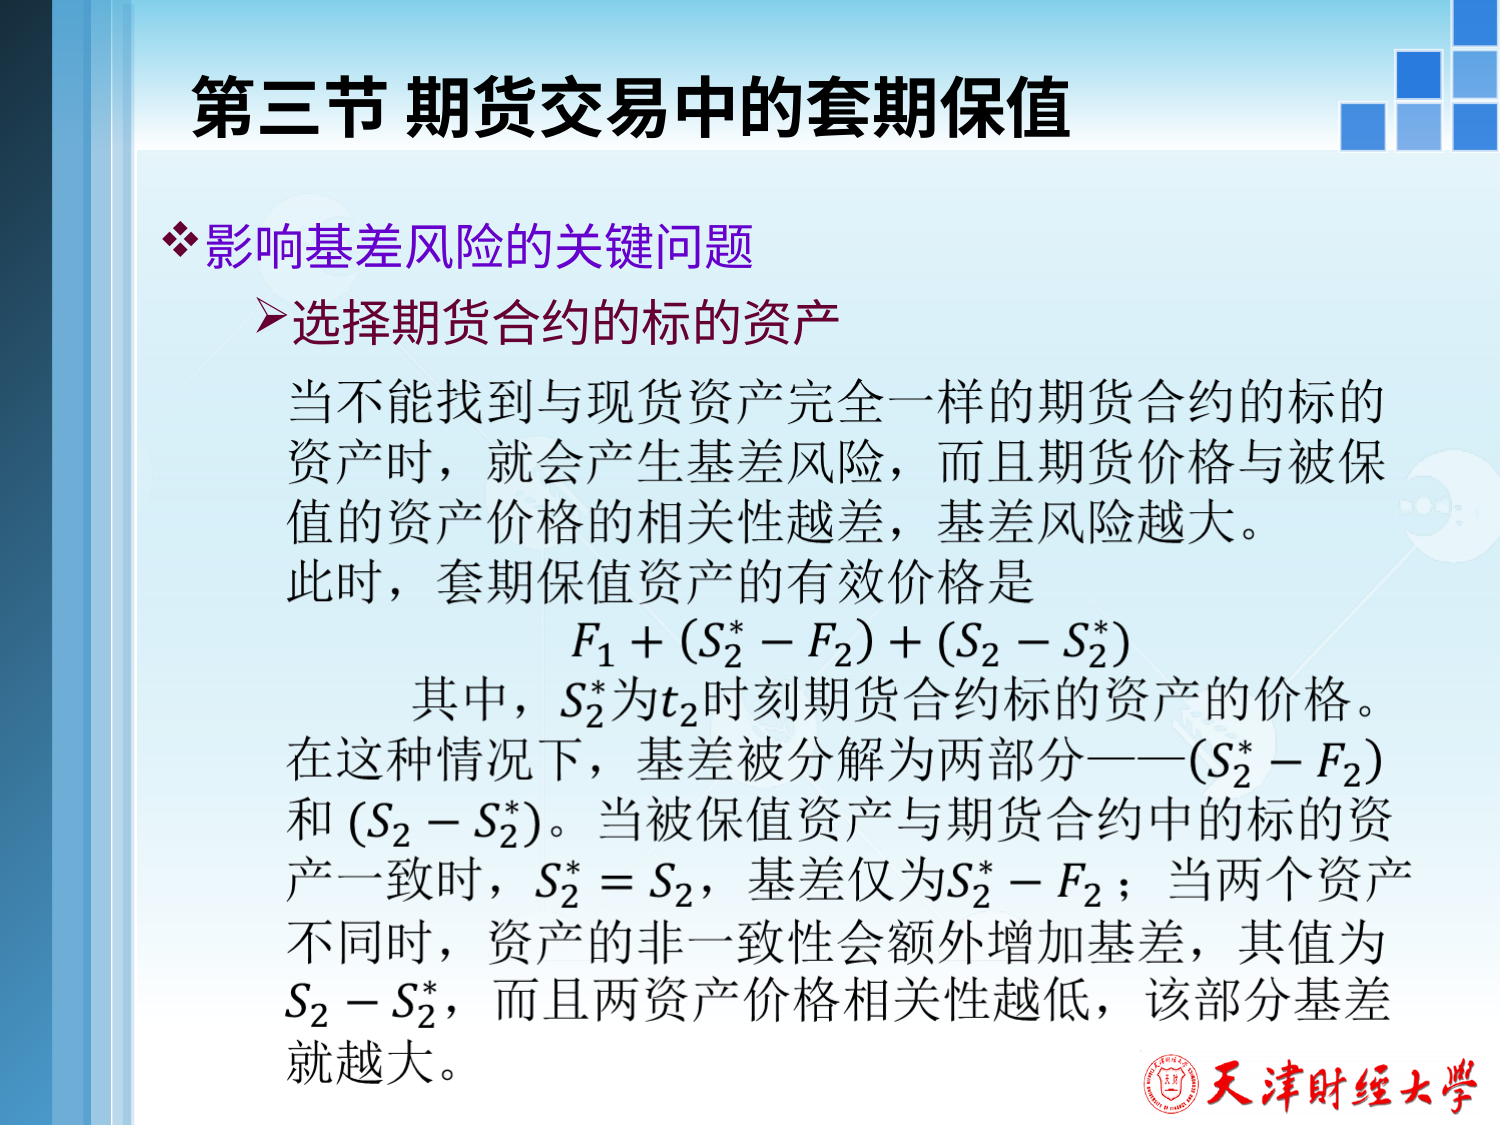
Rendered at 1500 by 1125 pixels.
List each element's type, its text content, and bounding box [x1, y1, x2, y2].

title 第三节 期货交易中的套期保值 [174, 75, 1175, 138]
text_box 选择期货合约的标的资产 [237, 284, 1013, 359]
text_box 影响基差风险的关键问题 [144, 207, 1094, 283]
picture [132, 150, 1500, 965]
picture [1434, 1049, 1500, 1119]
text_box [270, 359, 1434, 1125]
